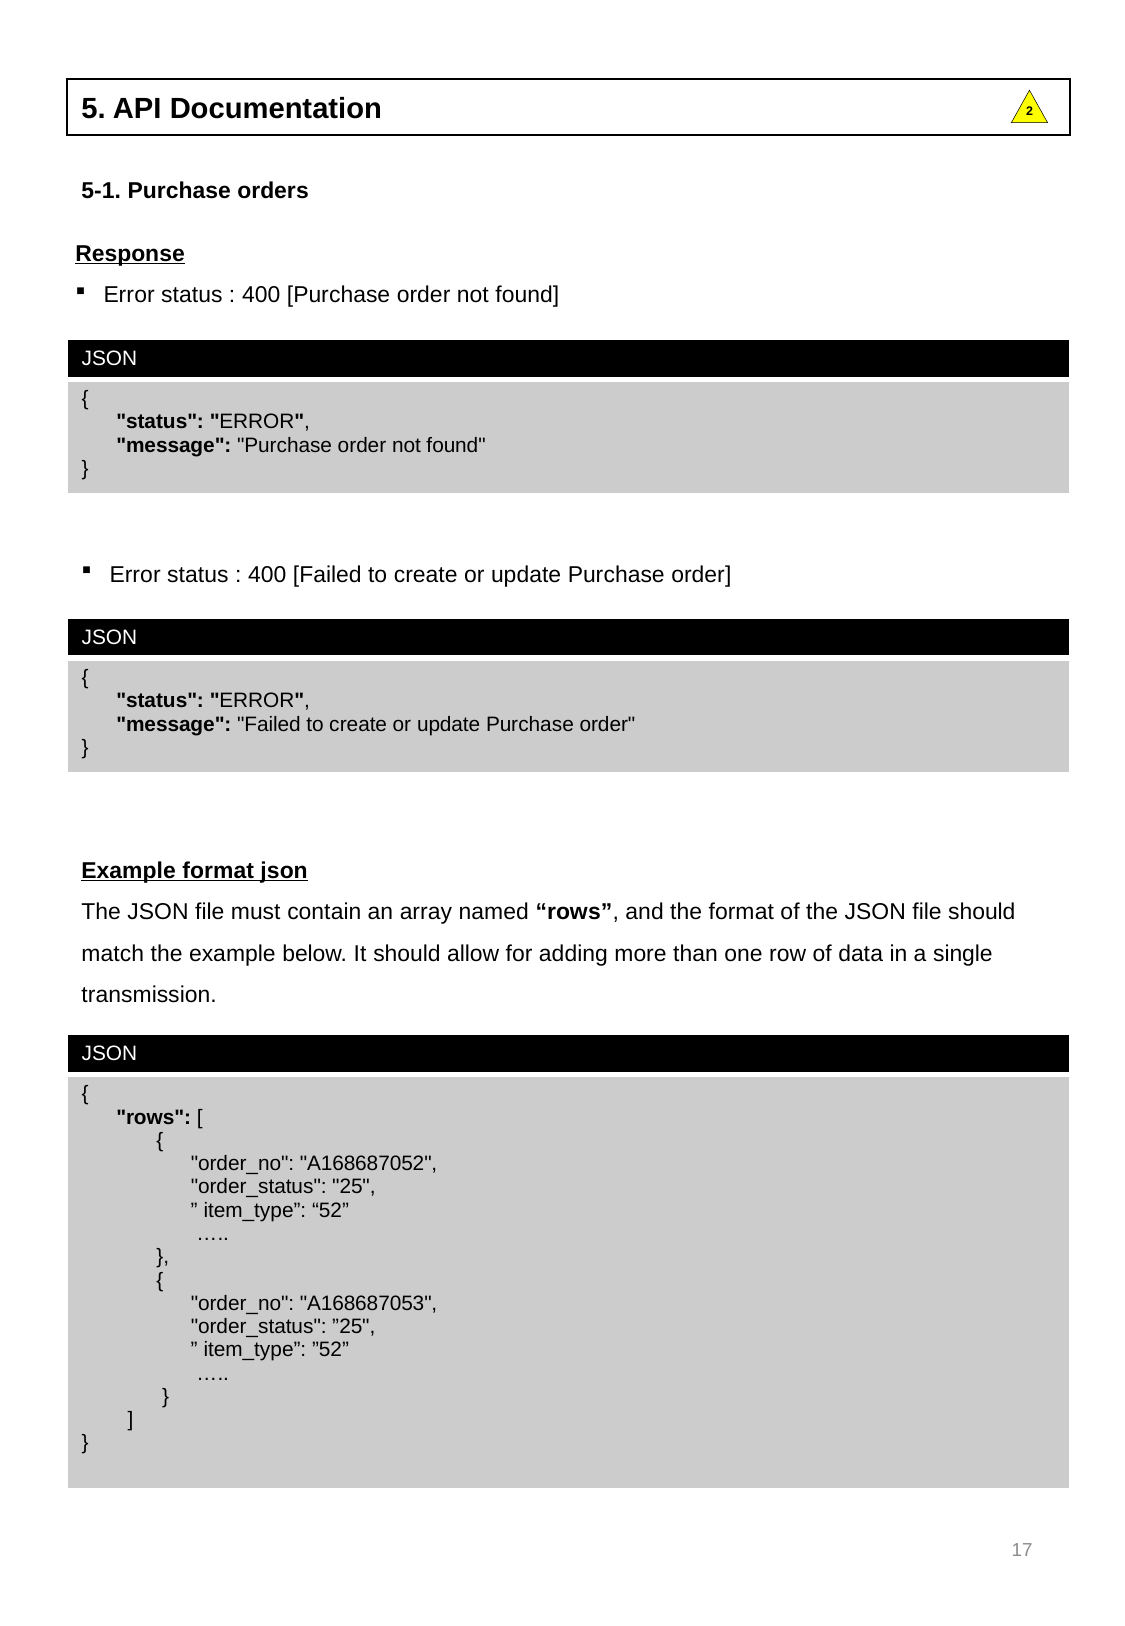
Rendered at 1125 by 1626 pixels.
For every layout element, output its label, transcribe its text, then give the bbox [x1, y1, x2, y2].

text_box 5-1. Purchase orders [66, 168, 1071, 211]
table_header JSON [68, 1035, 1069, 1072]
slide_number 17 [794, 1506, 1048, 1593]
text_box Error status : 400 [Failed to create or update Purchase order] [66, 538, 1071, 617]
table_cell { "rows": [ { "order_no": "A168687052", "order_status": "25", ” item_type”: “52” ….. }, { "order_no": "A168687053", "order_status": ”25", ” item_type”: ”52” ….. } ] } [68, 1077, 1069, 1488]
text_box 5. API Documentation [66, 78, 1071, 136]
text_box Response Error status : 400 [Purchase order not found] [60, 217, 1065, 315]
table_cell { "status": "ERROR", "message": "Purchase order not found" } [68, 382, 1069, 493]
text_box Example format json The JSON file must contain an array named “rows”, and the format of the JSON file should match the example below. It should allow for adding more than one row of data in a single transmission. [66, 834, 1071, 1014]
table_header JSON [68, 619, 1069, 655]
text_box 2 [1009, 88, 1050, 124]
table_cell { "status": "ERROR", "message": "Failed to create or update Purchase order" } [68, 661, 1069, 772]
table_header JSON [68, 340, 1069, 377]
